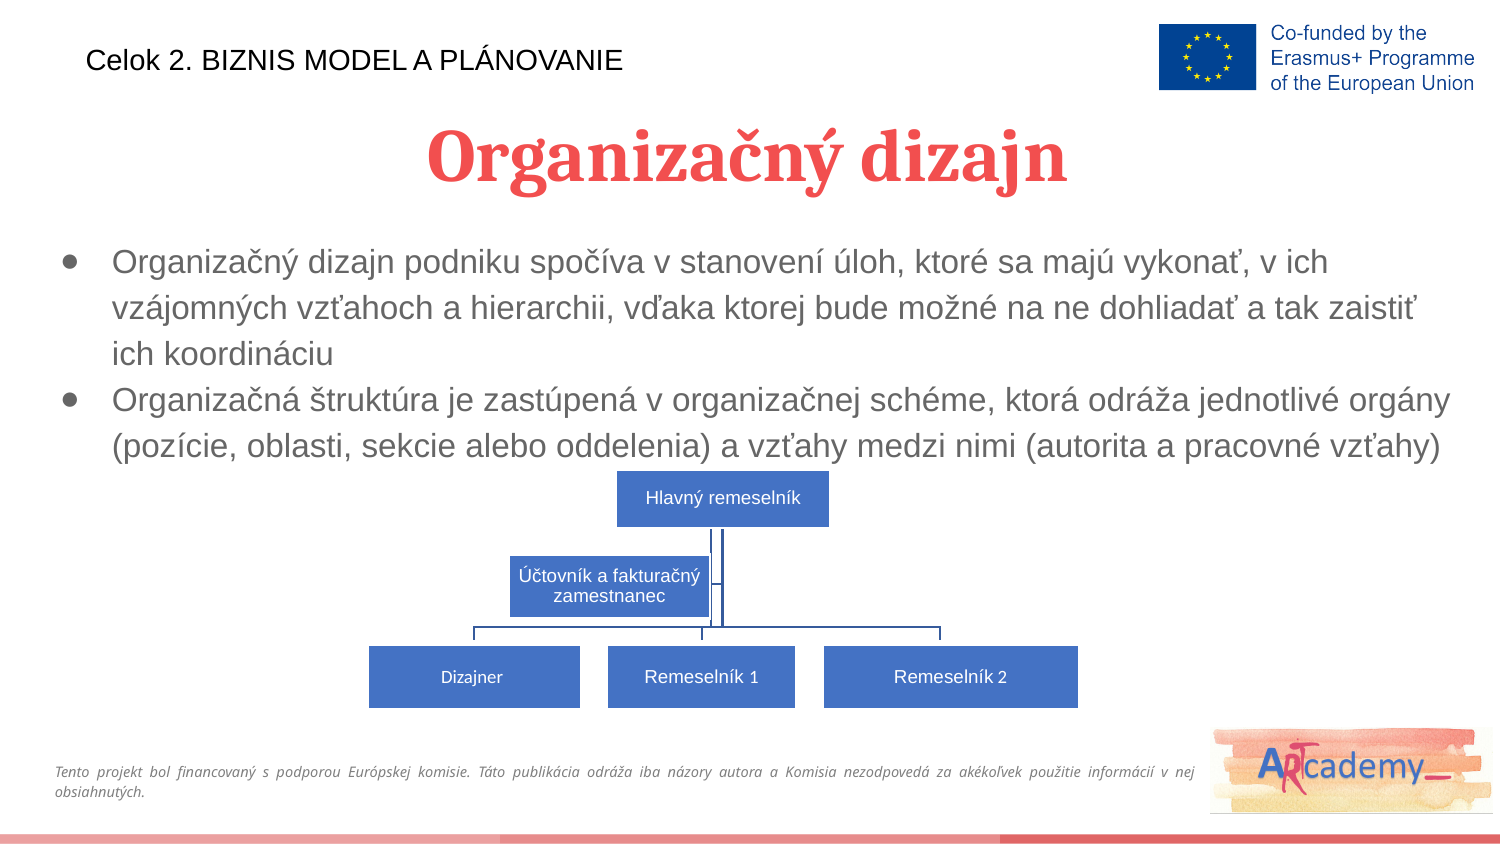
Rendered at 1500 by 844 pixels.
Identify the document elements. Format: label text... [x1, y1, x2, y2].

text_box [358, 469, 1089, 710]
title Organizačný dizajn [9, 84, 1487, 212]
text_box Tento projekt bol financovaný s podporou Európskej komisie. Táto publikácia odráža iba názory autora a Komisia nezodpovedá za akékoľvek použitie informácií v nej obsiahnutých. [39, 754, 1205, 799]
list Organizačný dizajn podniku spočíva v stanovení úloh, ktoré sa majú vykonať, v ich vzájomných vzťahoch a hierarchii, vďaka ktorej bude možné na ne dohliadať a tak zaistiť ich koordináciu Organizačná štruktúra je zastúpená v organizačnej schéme, ktorá odráža jednotlivé orgány (pozície, oblasti, sekcie alebo oddelenia) a vzťahy medzi nimi (autorita a pracovné vzťahy) [21, 219, 1479, 732]
text_box Celok 2. BIZNIS MODEL A PLÁNOVANIE [70, 33, 750, 84]
picture [1158, 24, 1474, 94]
picture [1210, 709, 1493, 844]
